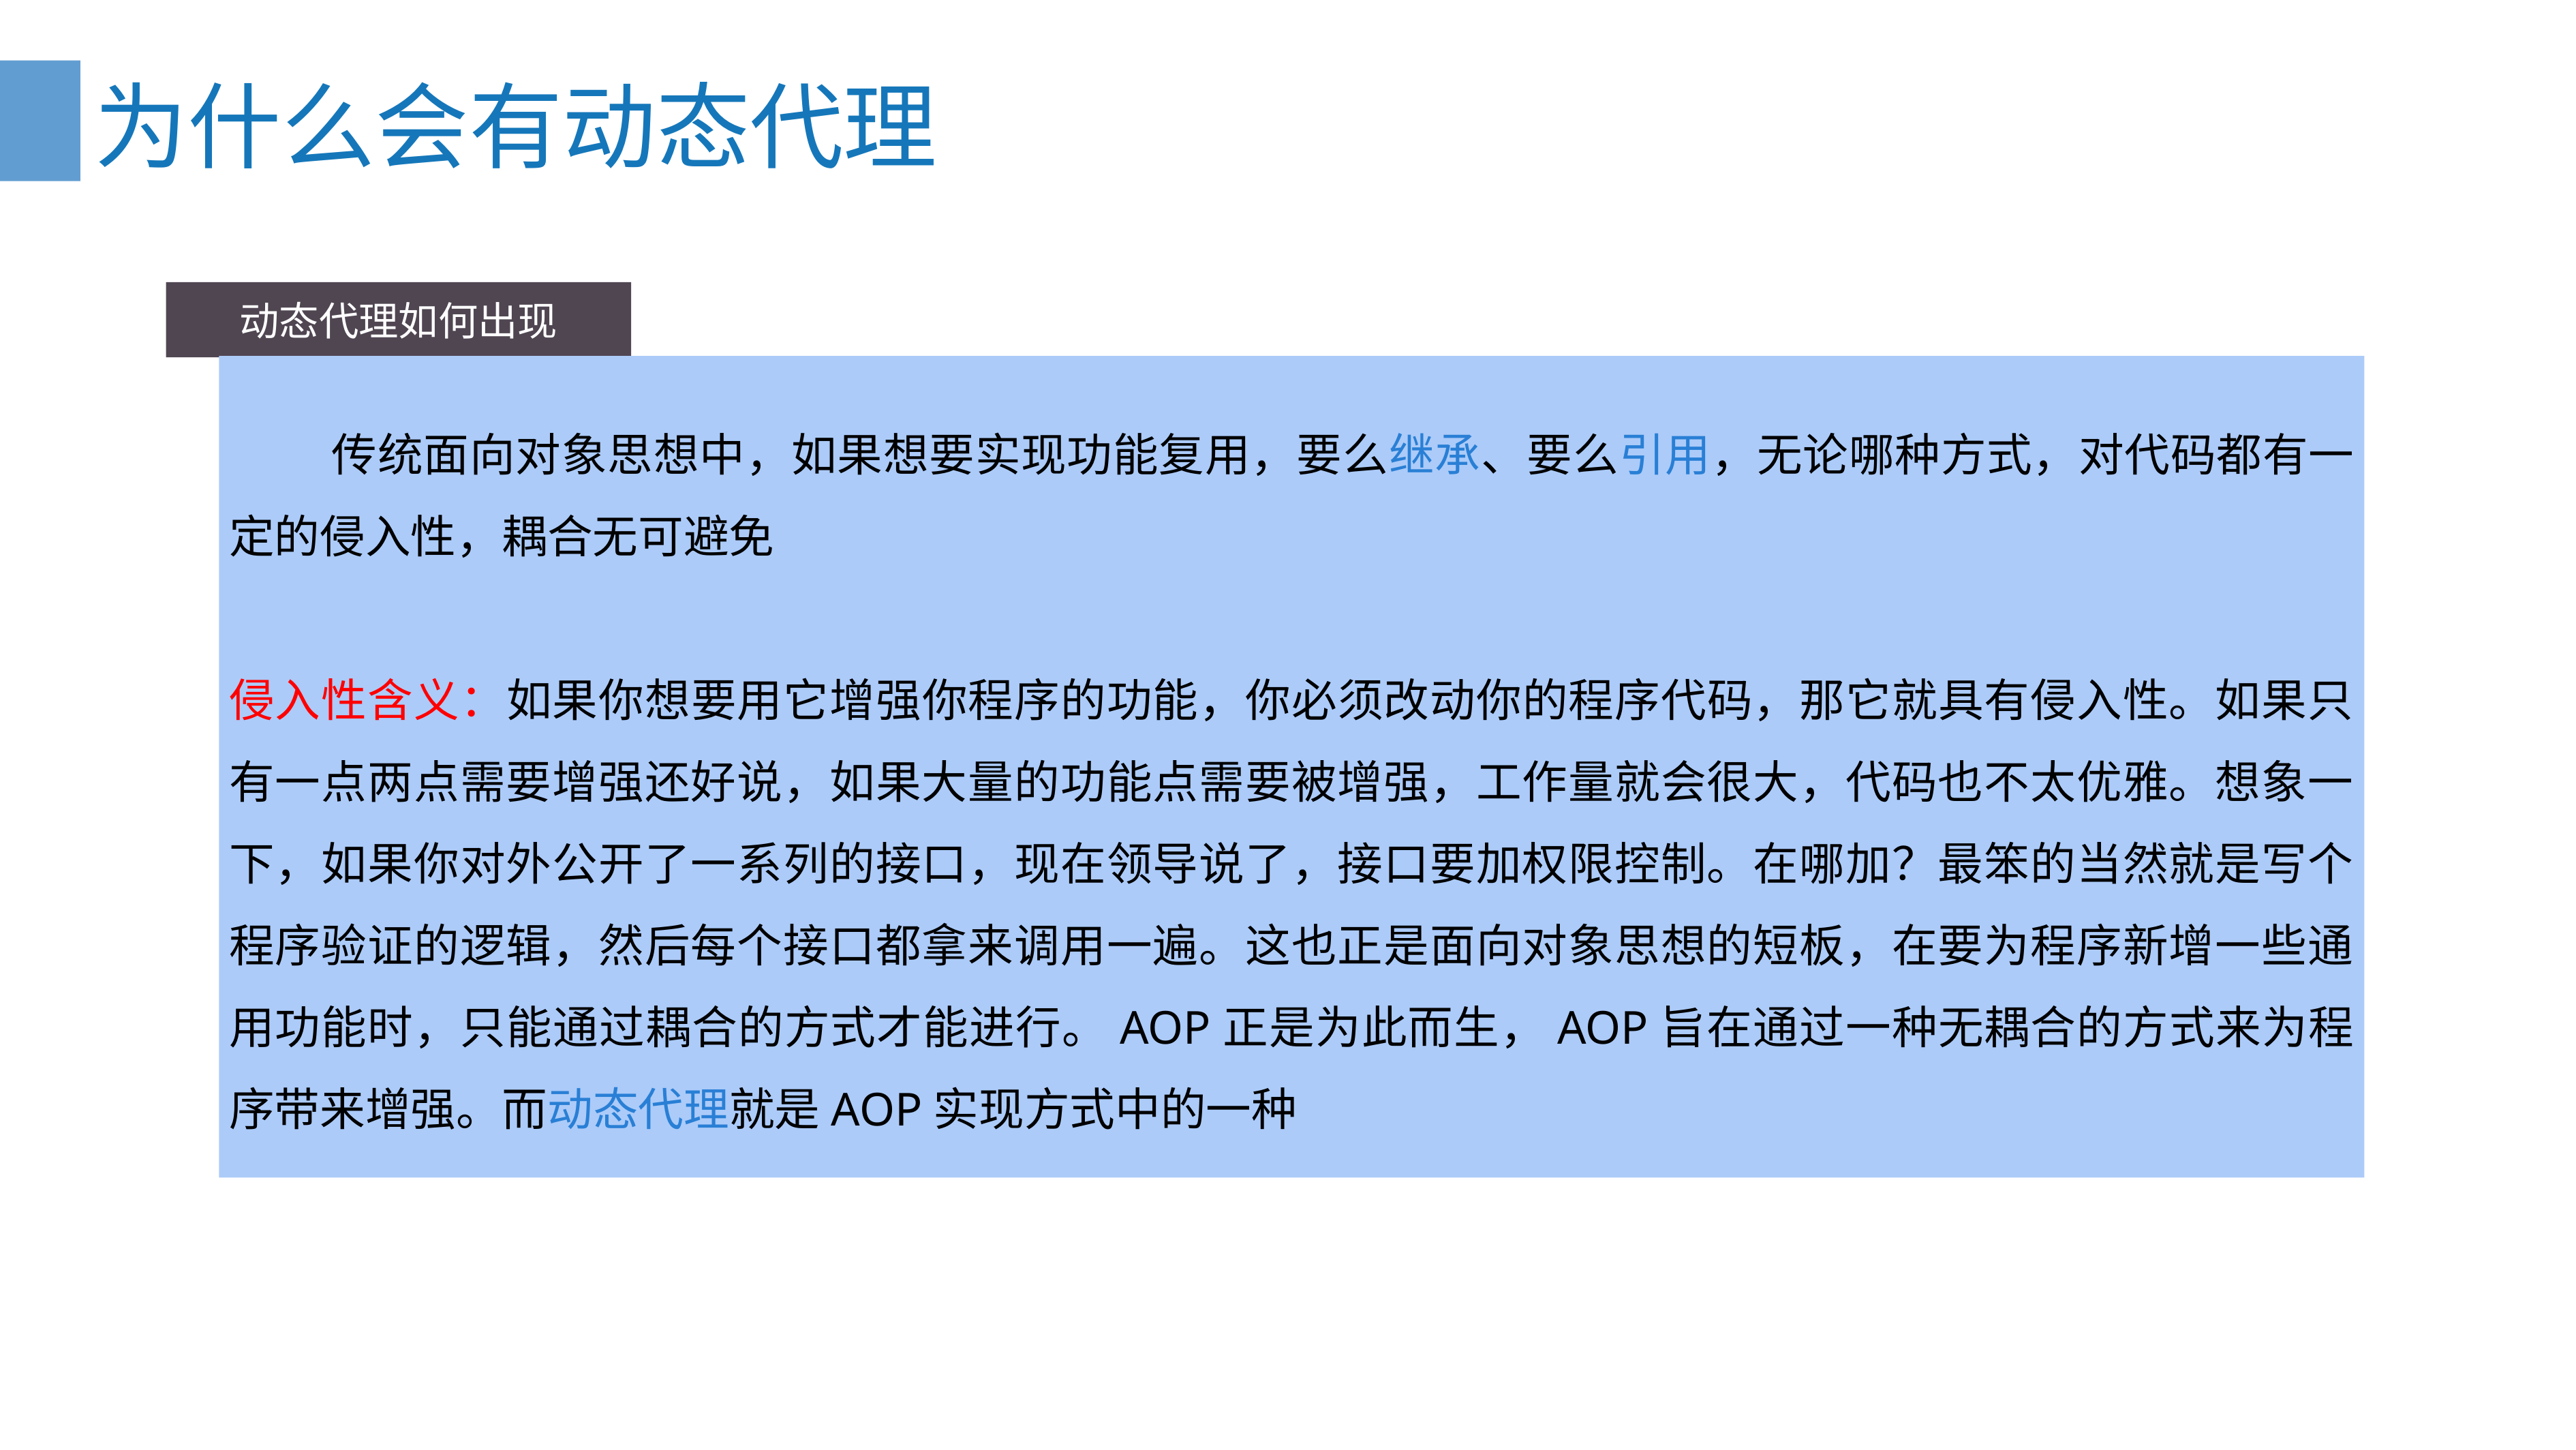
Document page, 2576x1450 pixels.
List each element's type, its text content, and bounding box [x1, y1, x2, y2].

text_box 传统面向对象思想中，如果想要实现功能复用，要么继承、要么引用，无论哪种方式，对代码都有一定的侵入性，耦合无可避免 侵入性含义：如果你想要用它增强你程序的功能，你必须改动你的程序代码，那它就具有侵入性。如果只有一点两点需要增强还好说，如果大量的功能点需要被增强，工作量就会很大，代码也不太优雅。想象一下，如果你对外公开了一系列的接口，现在领导说了，接口要加权限控制。在哪加？最笨的当然就是写个程序验证的逻辑，然后每个接口都拿来调用一遍。这也正是面向对象思想的短板，在要为程序新增一些通用功能时，只能通过耦合的方式才能进行。AOP正是为此而生，AOP旨在通过一种无耦合的方式来为程序带来增强。而动态代理就是AOP实现方式中的一种 [218, 355, 2365, 1178]
text_box 动态代理如何出现 [166, 282, 632, 358]
text_box 为什么会有动态代理 [80, 61, 2496, 185]
